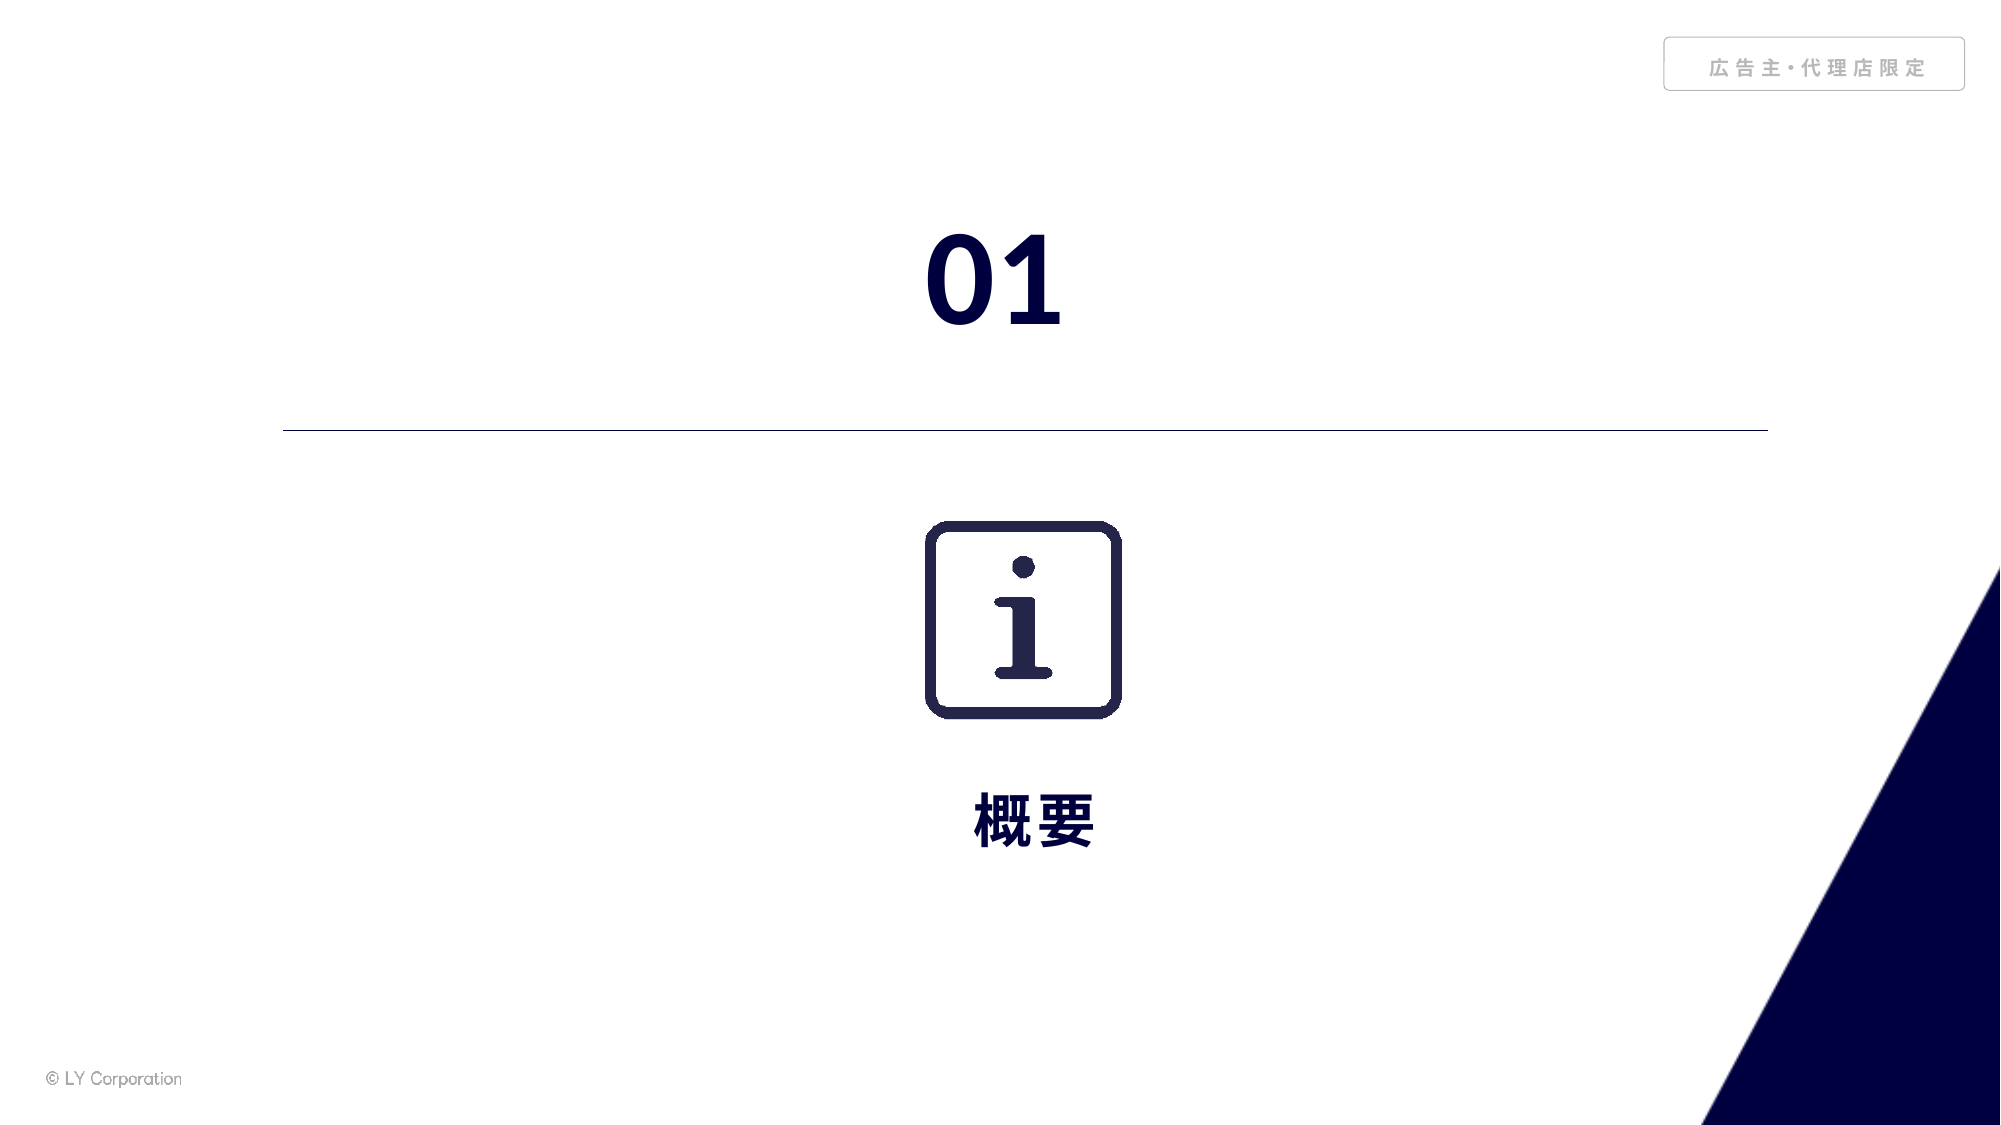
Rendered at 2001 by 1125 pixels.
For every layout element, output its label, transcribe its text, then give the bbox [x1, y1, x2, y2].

list 01 [910, 198, 1136, 373]
picture [892, 495, 1153, 736]
list 概要 [547, 785, 1523, 875]
picture [46, 1071, 181, 1088]
